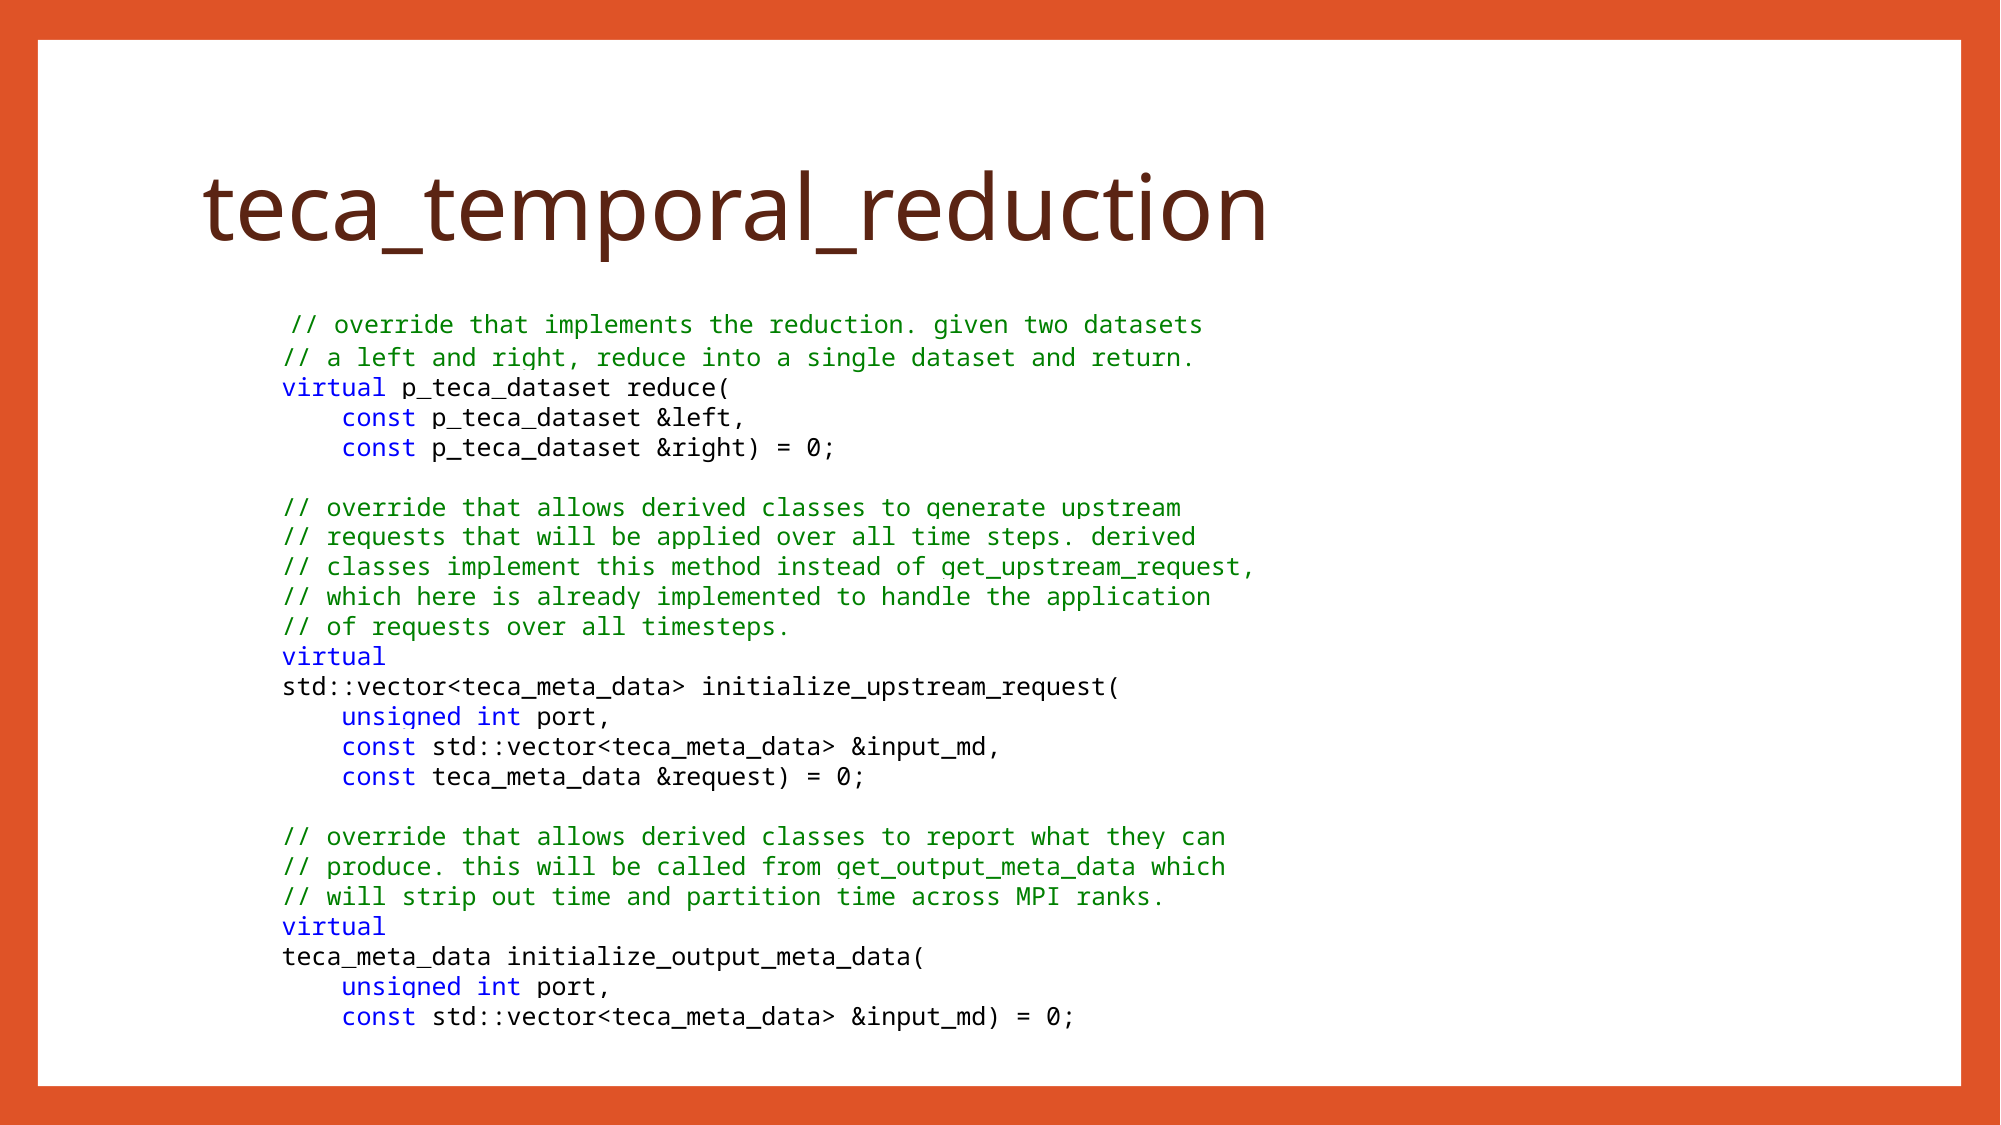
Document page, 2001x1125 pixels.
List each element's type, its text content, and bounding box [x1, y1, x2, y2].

text_box // override that implements the reduction. given two datasets // a left and right, reduce into a single dataset and return. virtual p_teca_dataset reduce( const p_teca_dataset &left, const p_teca_dataset &right) = 0; // override that allows derived classes to generate upstream // requests that will be applied over all time steps. derived // classes implement this method instead of get_upstream_request, // which here is already implemented to handle the application // of requests over all timesteps. virtual std::vector<teca_meta_data> initialize_upstream_request( unsigned int port, const std::vector<teca_meta_data> &input_md, const teca_meta_data &request) = 0; // override that allows derived classes to report what they can // produce. this will be called from get_output_meta_data which // will strip out time and partition time across MPI ranks. virtual teca_meta_data initialize_output_meta_data( unsigned int port, const std::vector<teca_meta_data> &input_md) = 0; [206, 288, 1808, 1038]
title teca_temporal_reduction [187, 99, 1808, 323]
